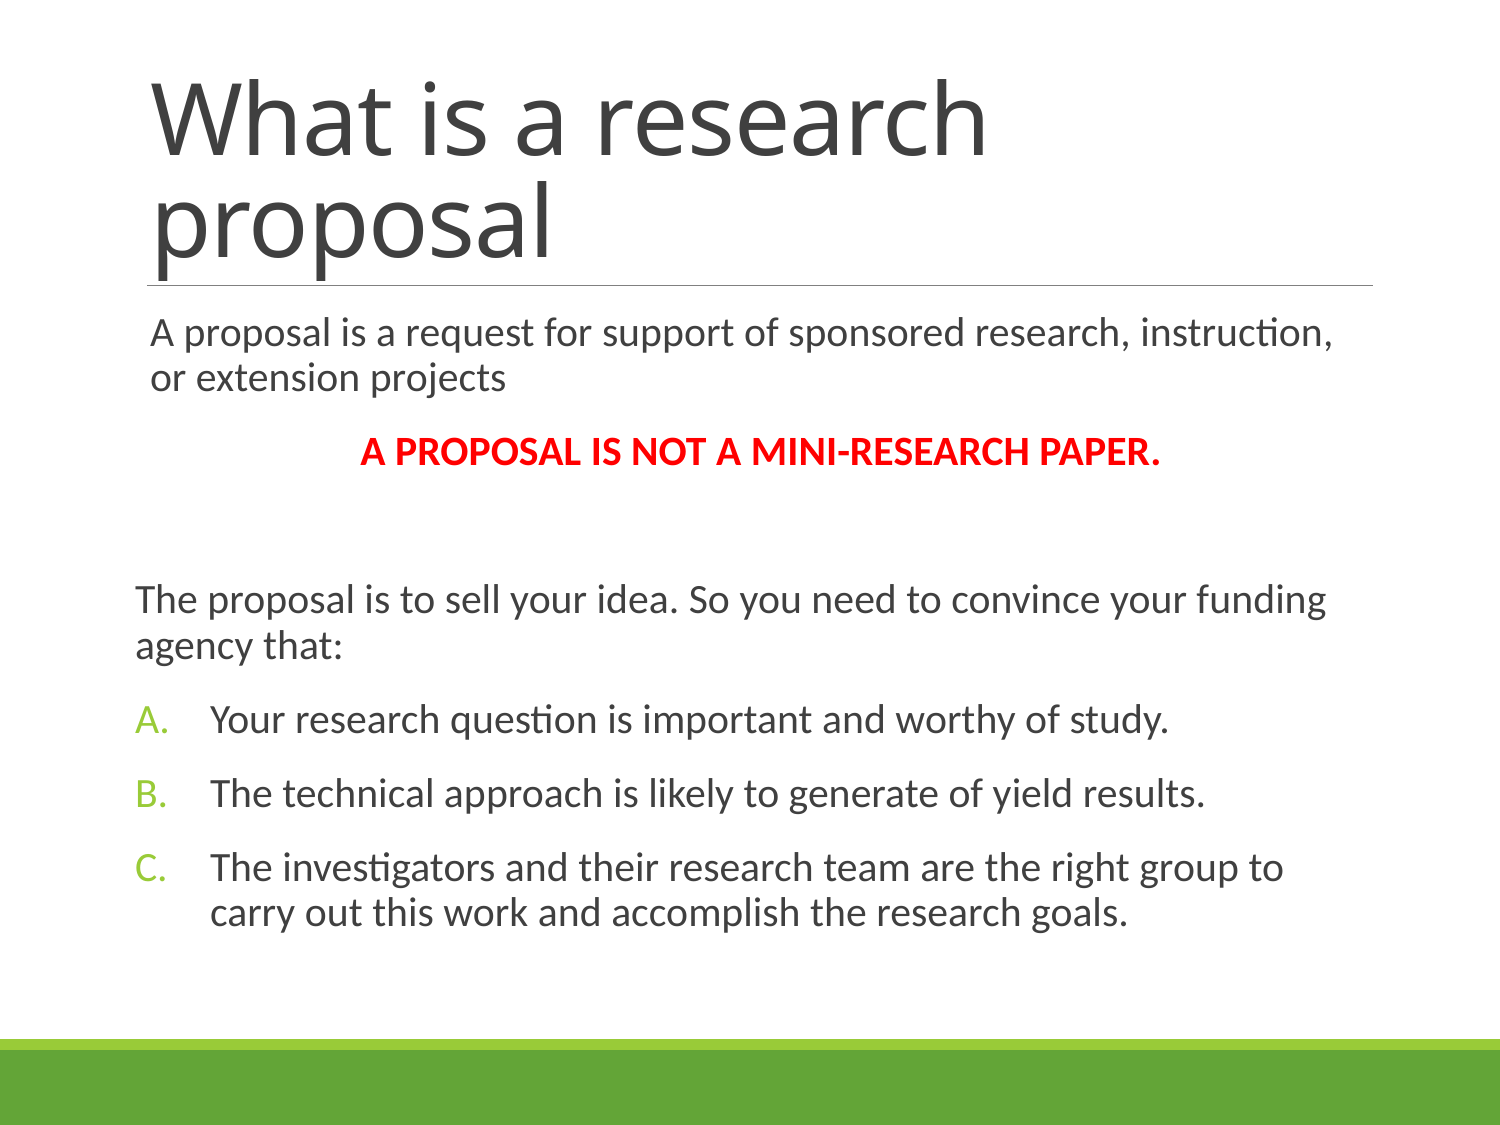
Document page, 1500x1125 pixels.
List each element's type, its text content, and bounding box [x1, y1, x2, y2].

title What is a research proposal [135, 47, 1373, 285]
list A proposal is a request for support of sponsored research, instruction, or extension projects A PROPOSAL IS NOT A MINI-RESEARCH PAPER. The proposal is to sell your idea. So you need to convince your funding agency that: Your research question is important and worthy of study. The technical approach is likely to generate of yield results. The investigators and their research team are the right group to carry out this work and accomplish the research goals. [135, 302, 1373, 963]
